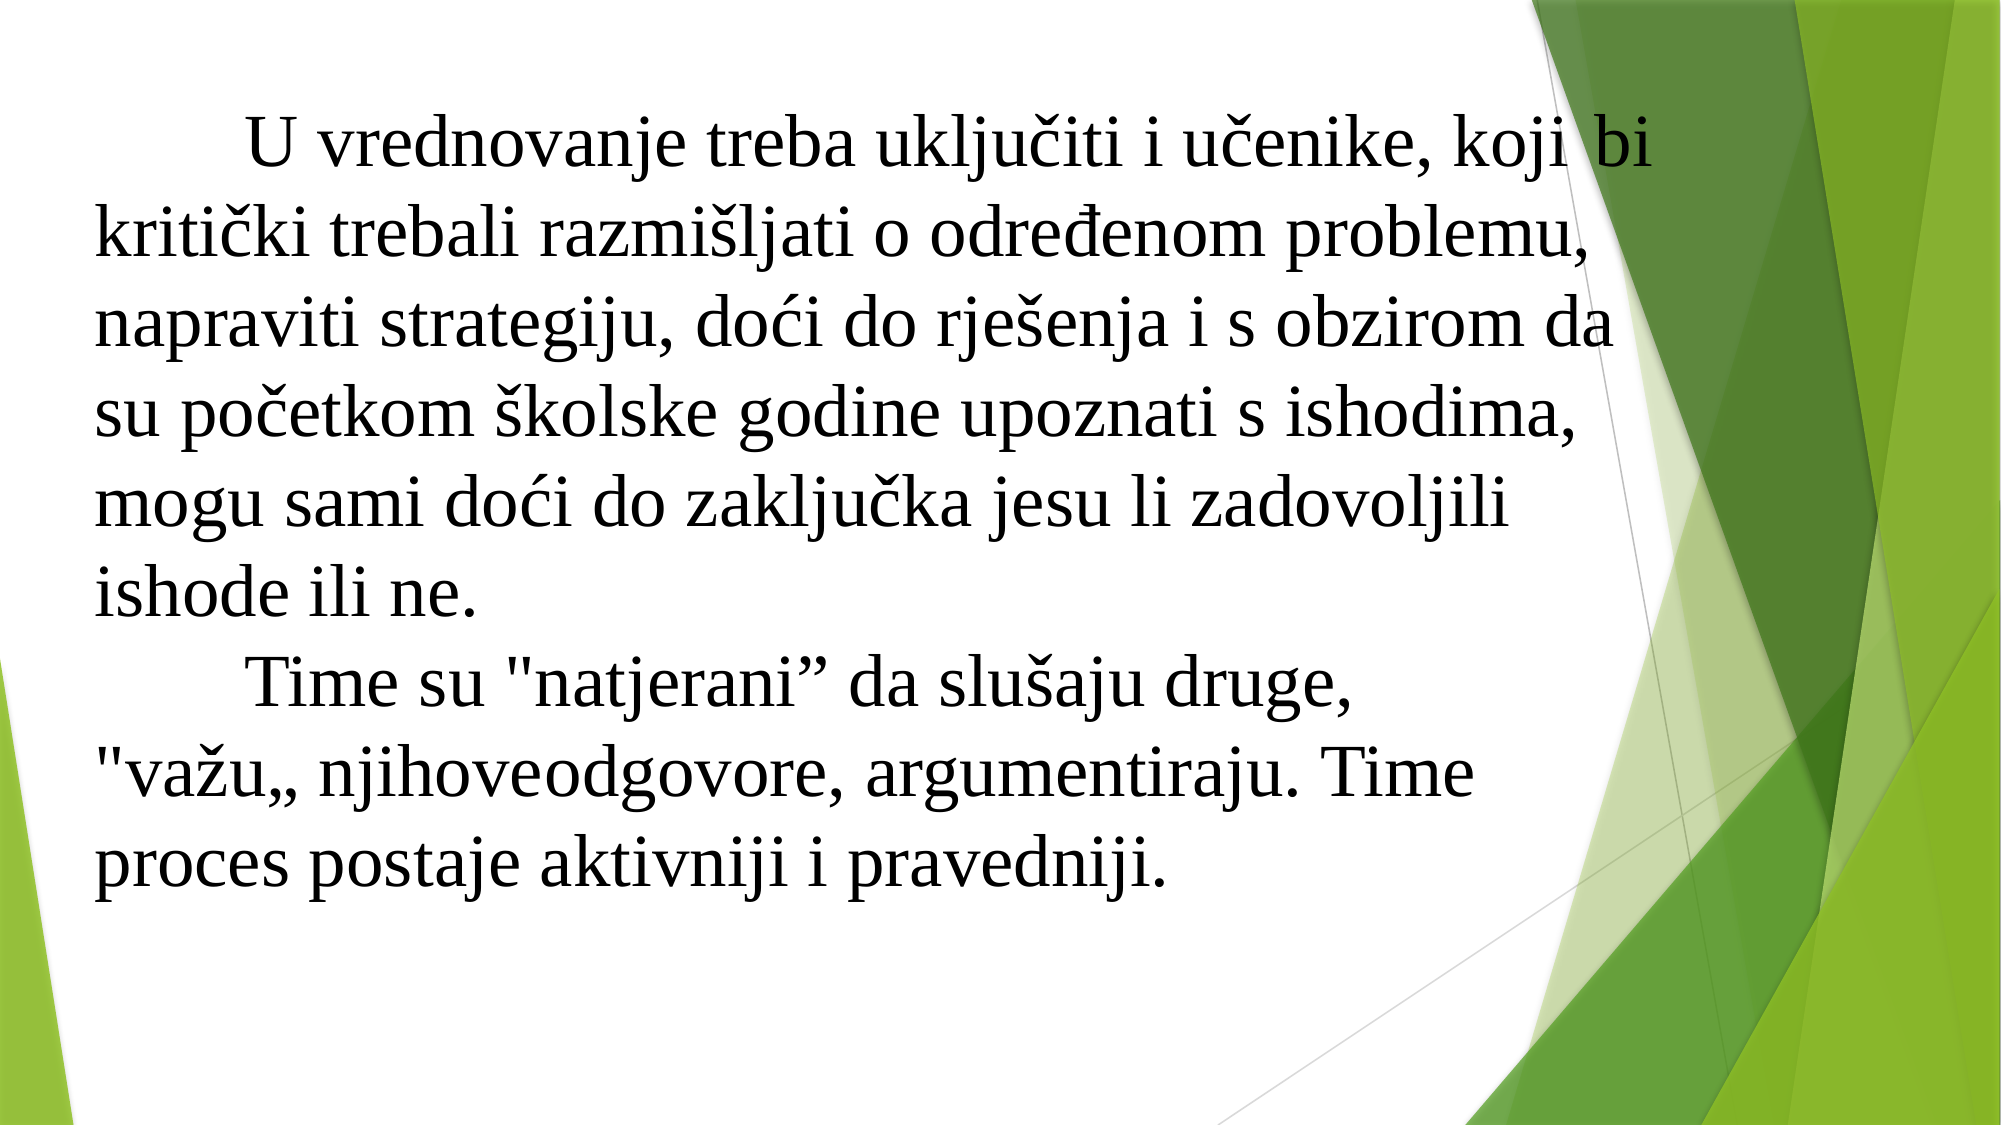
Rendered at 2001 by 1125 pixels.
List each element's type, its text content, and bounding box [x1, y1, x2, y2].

text_box U vrednovanje treba uključiti i učenike, koji bi kritički trebali razmišljati o određenom problemu, napraviti strategiju, doći do rješenja i s obzirom da su početkom školske godine upoznati s ishodima, mogu sami doći do zaključka jesu li zadovoljili ishode ili ne. Time su "natjerani” da slušaju druge, "važu„ njihove odgovore, argumentiraju. Time proces postaje aktivniji i pravedniji. [79, 84, 1674, 909]
